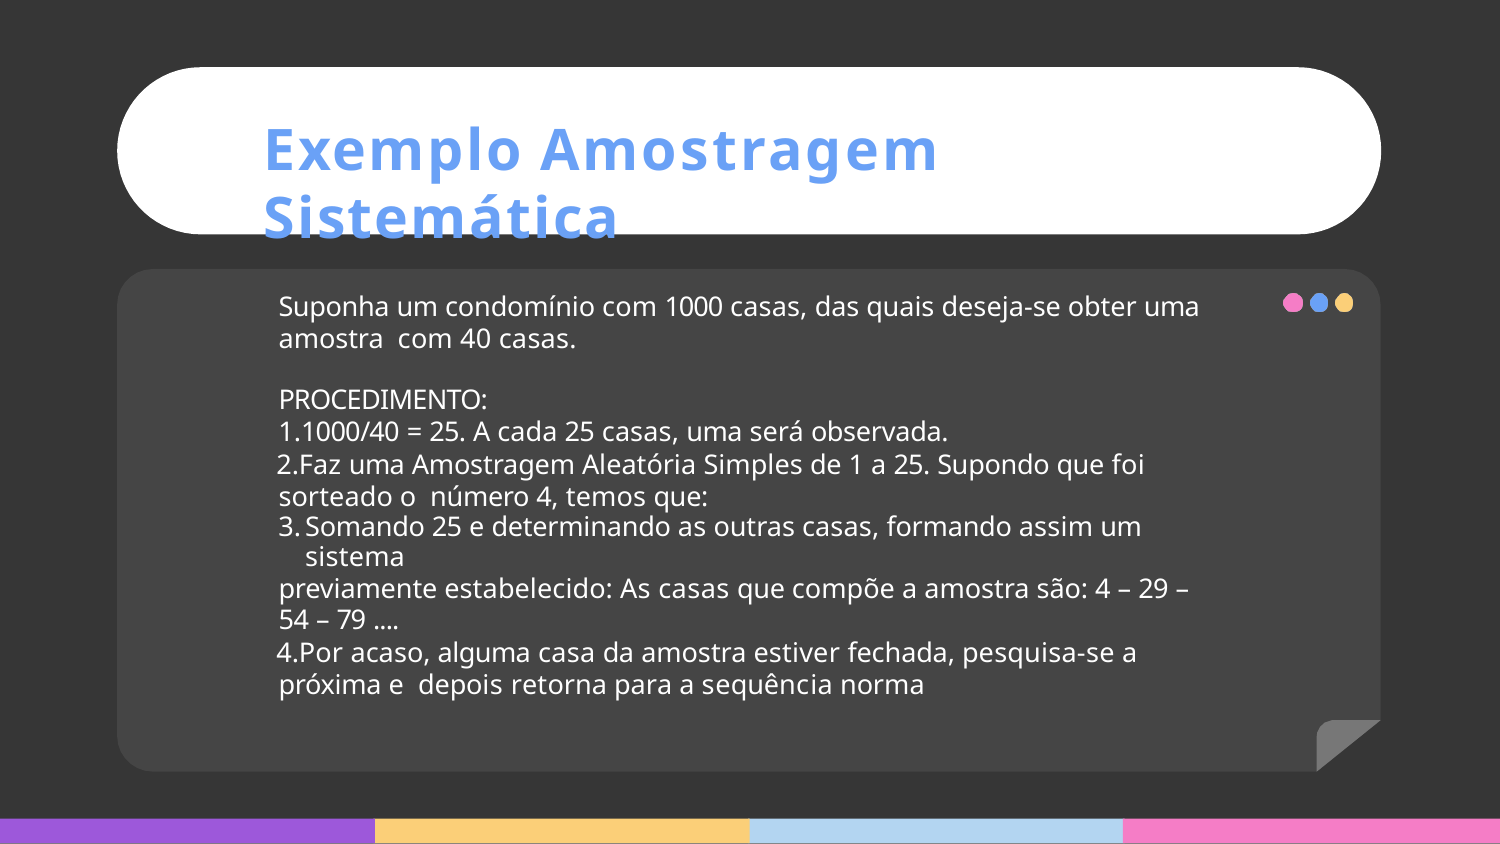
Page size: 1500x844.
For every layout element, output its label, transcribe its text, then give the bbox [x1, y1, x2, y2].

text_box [116, 268, 1383, 774]
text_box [0, 818, 1500, 844]
text_box [117, 67, 1382, 235]
title Exemplo Amostragem Sistemática [261, 110, 1239, 254]
